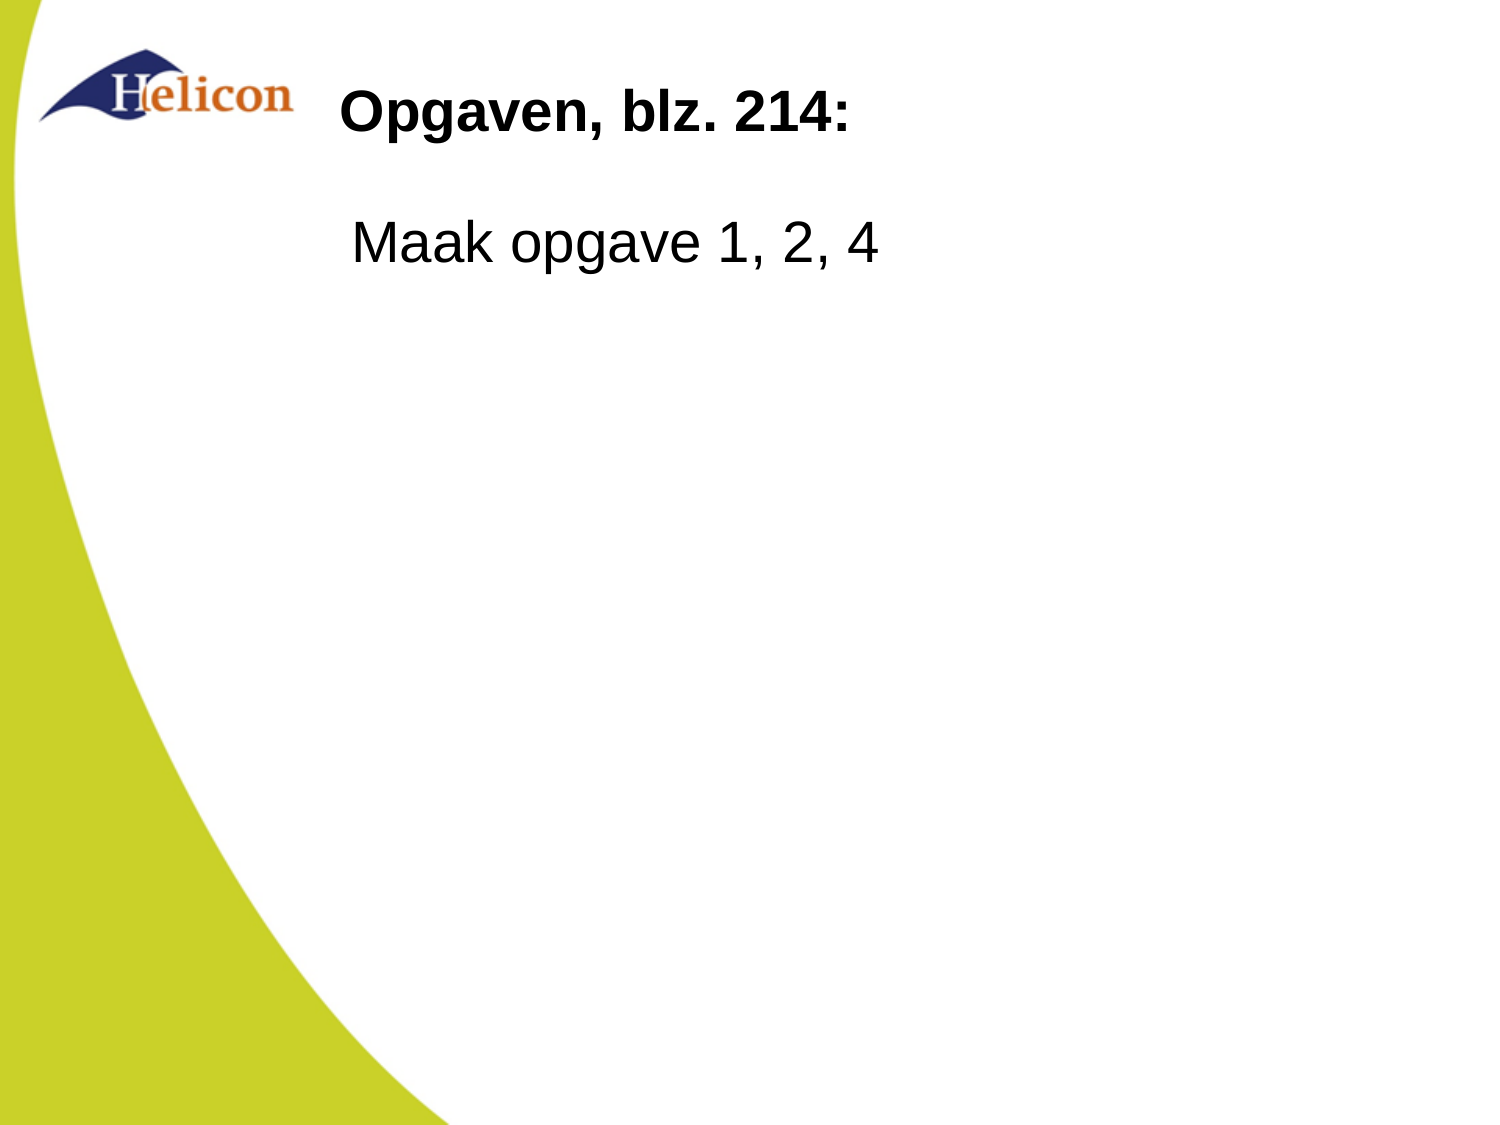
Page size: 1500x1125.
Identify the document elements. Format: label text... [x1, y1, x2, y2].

title Opgaven, blz. 214: [324, 54, 1415, 161]
list Maak opgave 1, 2, 4 [336, 196, 1425, 1005]
picture [0, 0, 1500, 1125]
